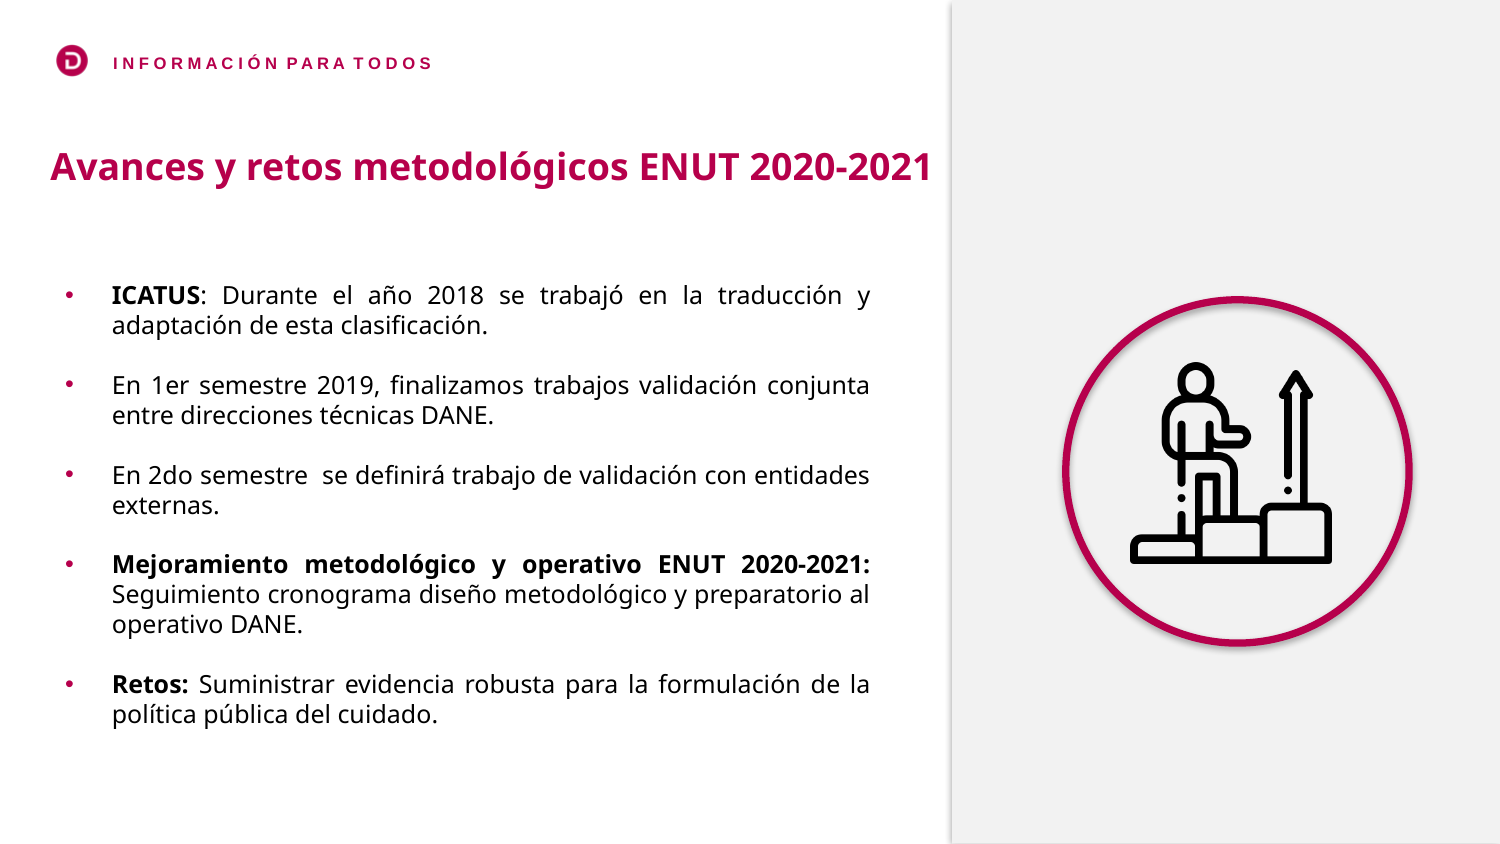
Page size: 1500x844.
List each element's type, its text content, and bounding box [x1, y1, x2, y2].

picture [1130, 362, 1332, 564]
text_box ICATUS: Durante el año 2018 se trabajó en la traducción y adaptación de esta clasificación. En 1er semestre 2019, finalizamos trabajos validación conjunta entre direcciones técnicas DANE. En 2do semestre se definirá trabajo de validación con entidades externas. Mejoramiento metodológico y operativo ENUT 2020-2021: Seguimiento cronograma diseño metodológico y preparatorio al operativo DANE. Retos: Suministrar evidencia robusta para la formulación de la política pública del cuidado. [50, 272, 887, 737]
text_box [1065, 298, 1410, 644]
picture [53, 42, 91, 79]
text_box [951, 0, 1500, 844]
text_box Avances y retos metodológicos ENUT 2020-2021 [50, 142, 1066, 188]
